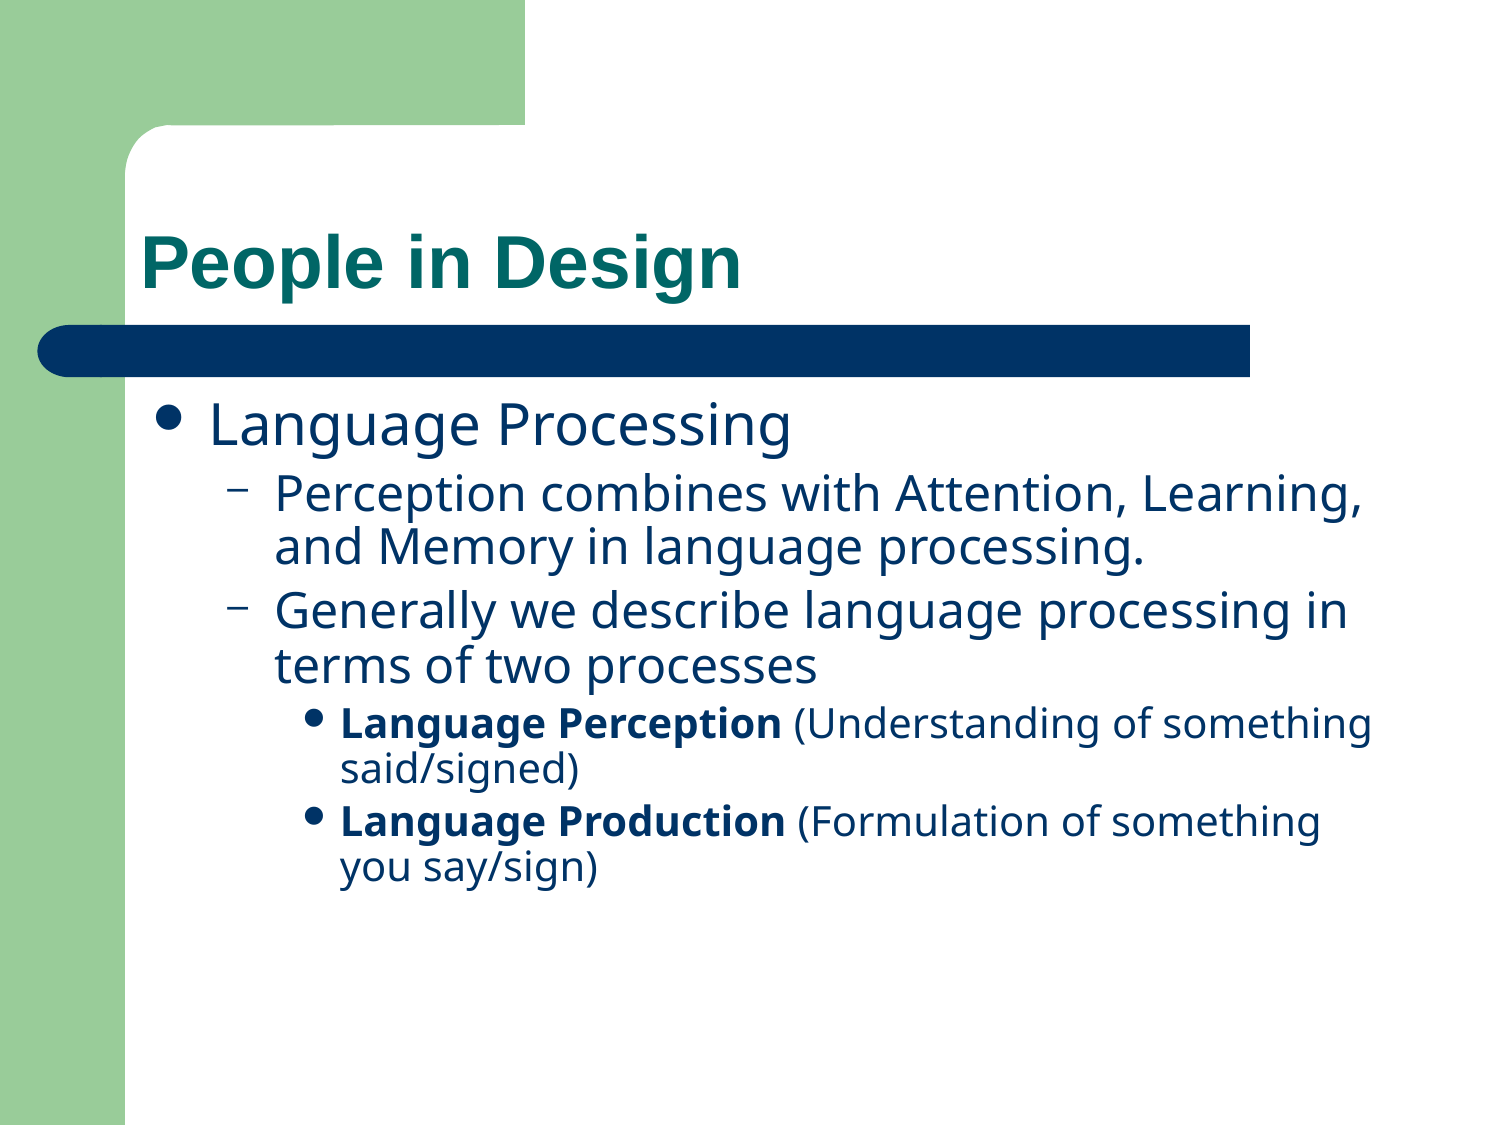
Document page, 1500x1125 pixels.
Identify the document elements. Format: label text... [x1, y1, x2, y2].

list Language Processing Perception combines with Attention, Learning, and Memory in language processing. Generally we describe language processing in terms of two processes Language Perception (Understanding of something said/signed) Language Production (Formulation of something you say/sign) [137, 387, 1400, 999]
title People in Design [124, 124, 1426, 313]
